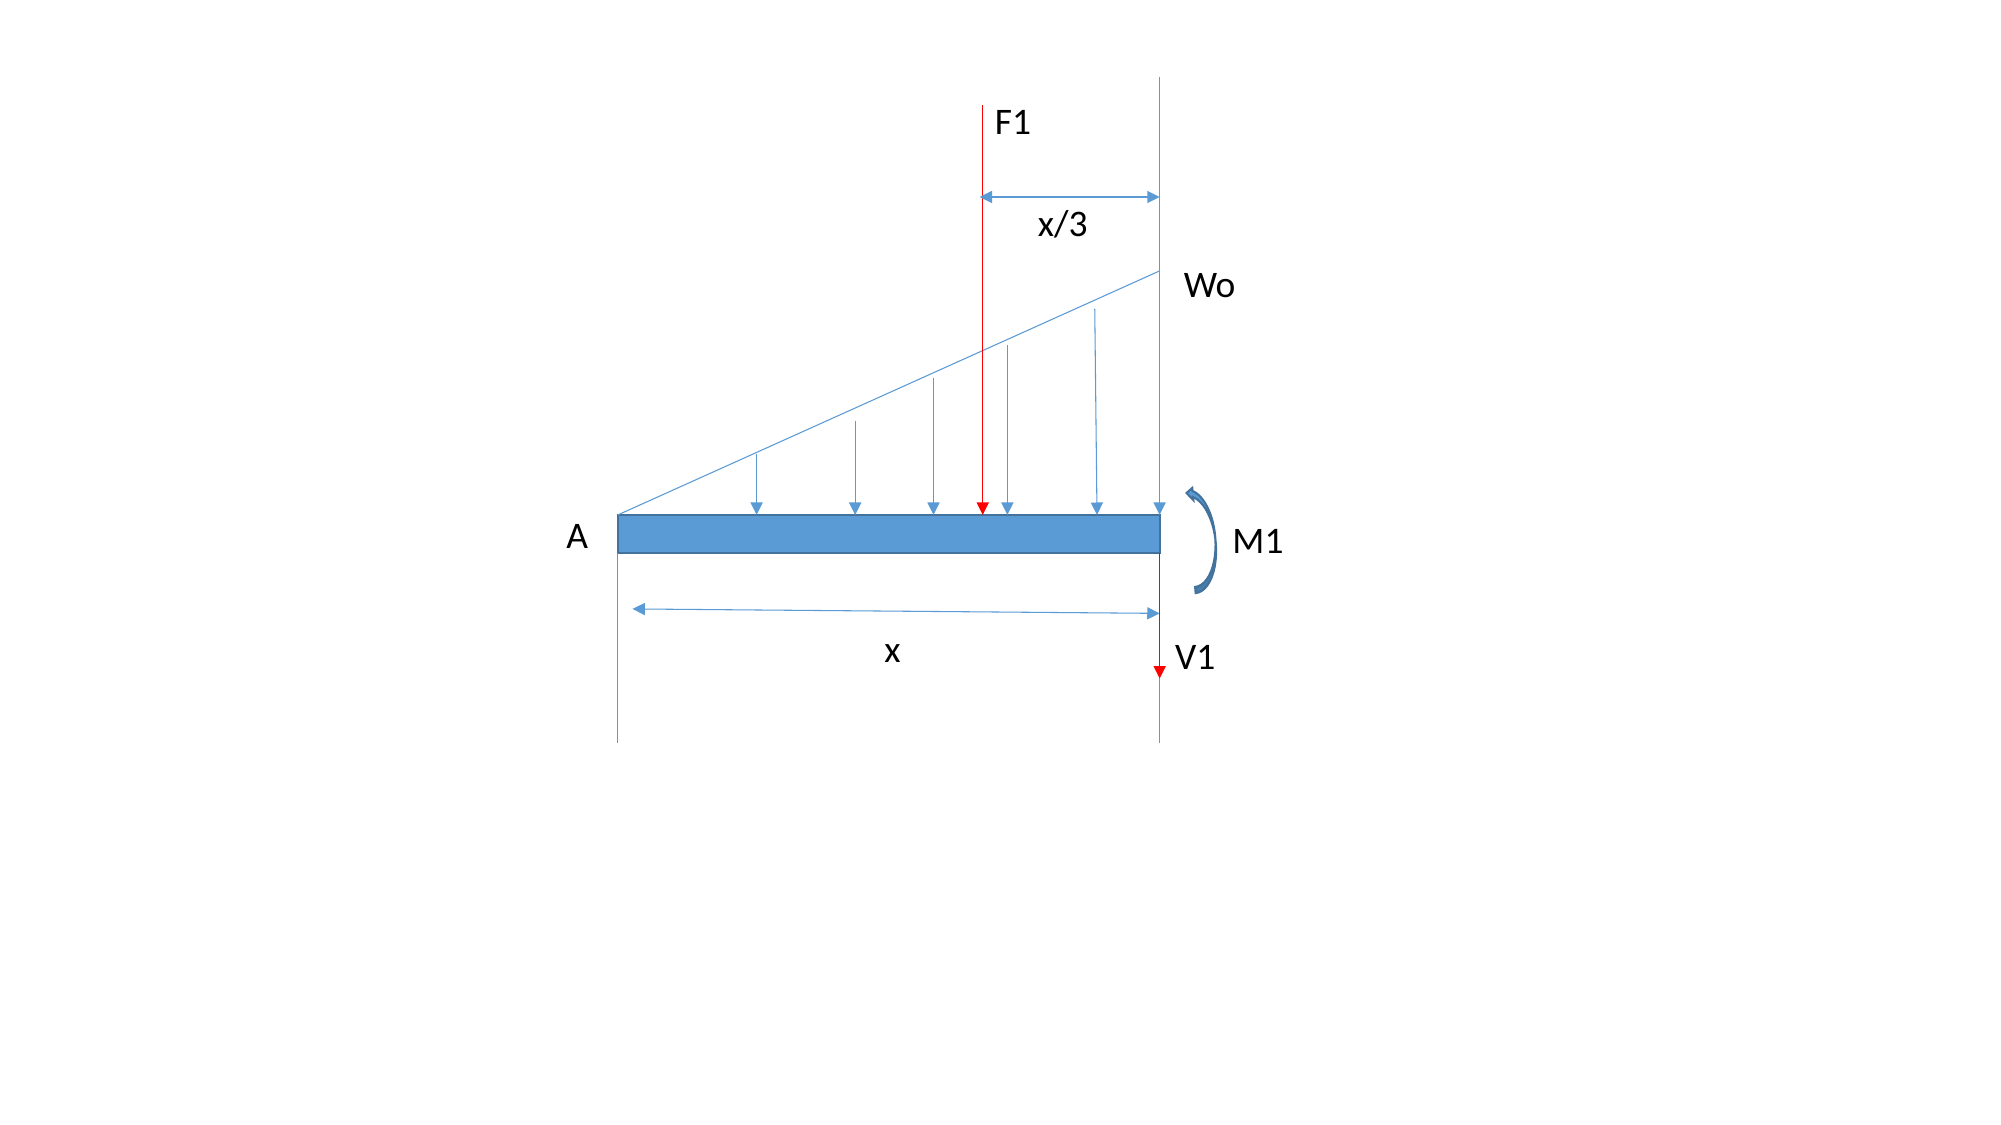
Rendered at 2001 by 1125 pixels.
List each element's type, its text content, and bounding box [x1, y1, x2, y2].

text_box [617, 270, 982, 515]
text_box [632, 608, 1159, 614]
text_box M1 [1217, 508, 1299, 569]
text_box F1 [980, 89, 1047, 150]
text_box V1 [1160, 624, 1231, 685]
text_box x/3 [1023, 198, 1103, 251]
text_box x/3 [1023, 191, 1103, 196]
text_box x [869, 617, 916, 678]
text_box [617, 515, 1161, 554]
text_box Wo [1169, 252, 1251, 313]
text_box A [551, 503, 603, 564]
text_box [1185, 485, 1217, 595]
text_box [983, 270, 1159, 515]
